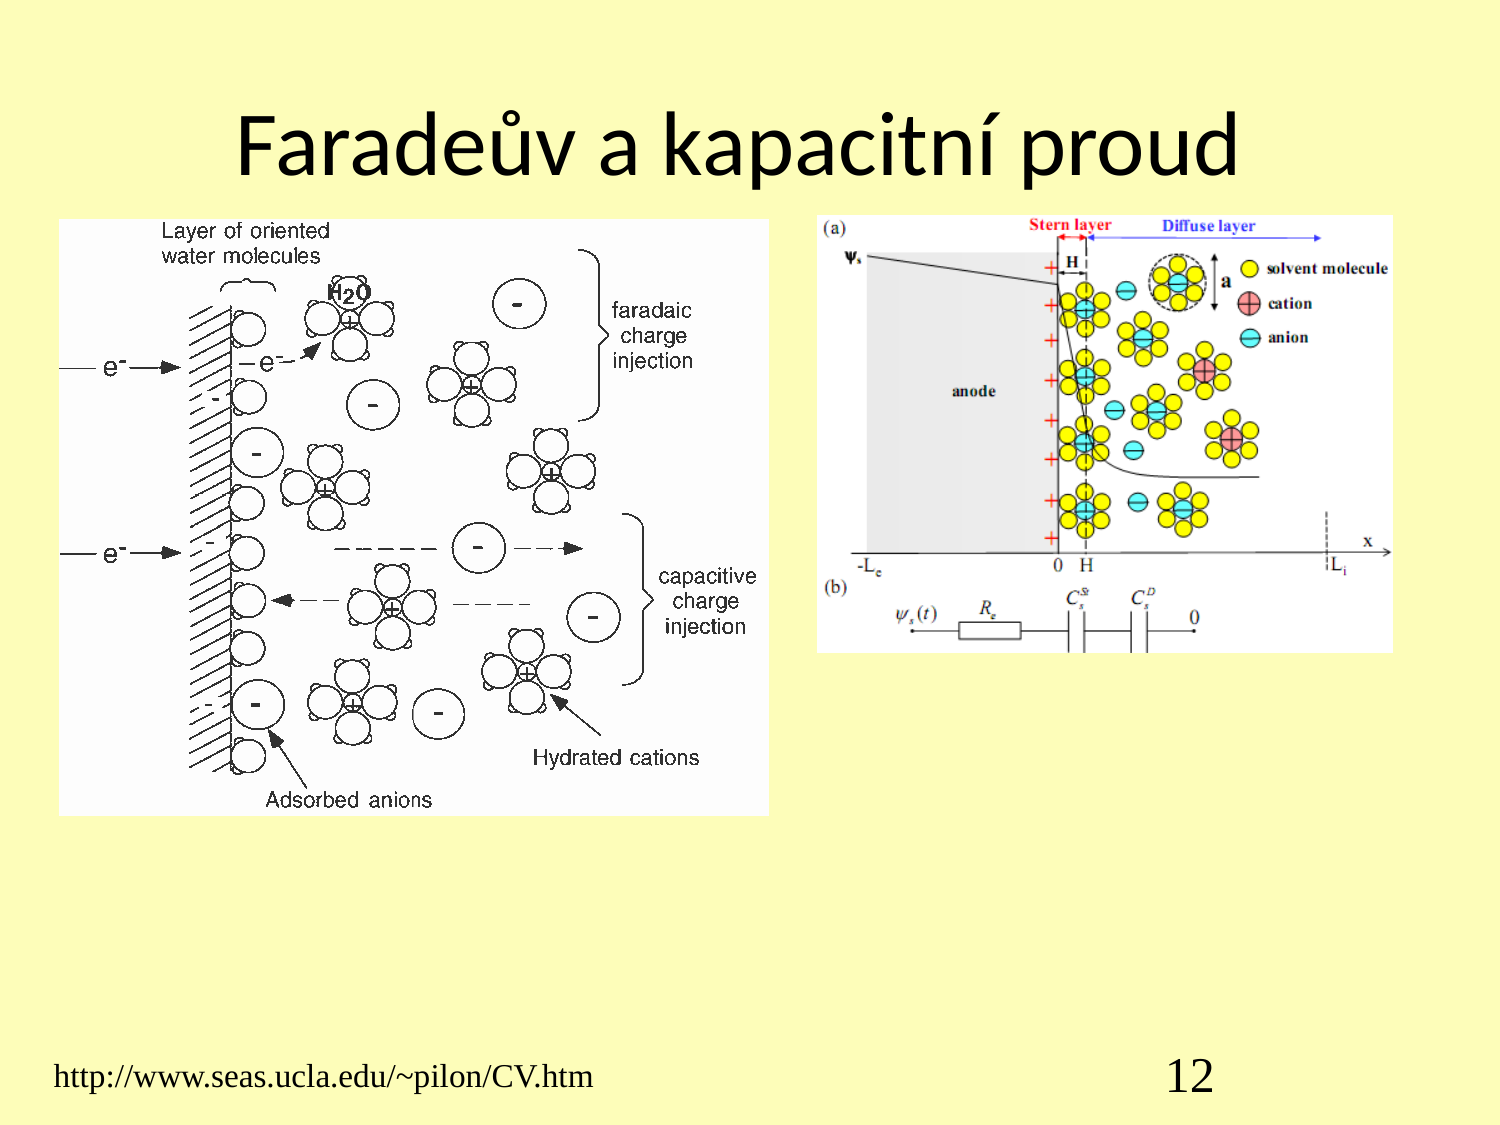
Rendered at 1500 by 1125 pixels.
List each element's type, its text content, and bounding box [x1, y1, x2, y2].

picture [58, 219, 769, 817]
title Faradeův a kapacitní proud [75, 45, 1425, 233]
text_box http://www.seas.ucla.edu/~pilon/CV.htm [38, 1046, 789, 1102]
slide_number 12 [1074, 1042, 1425, 1103]
picture [816, 215, 1394, 653]
